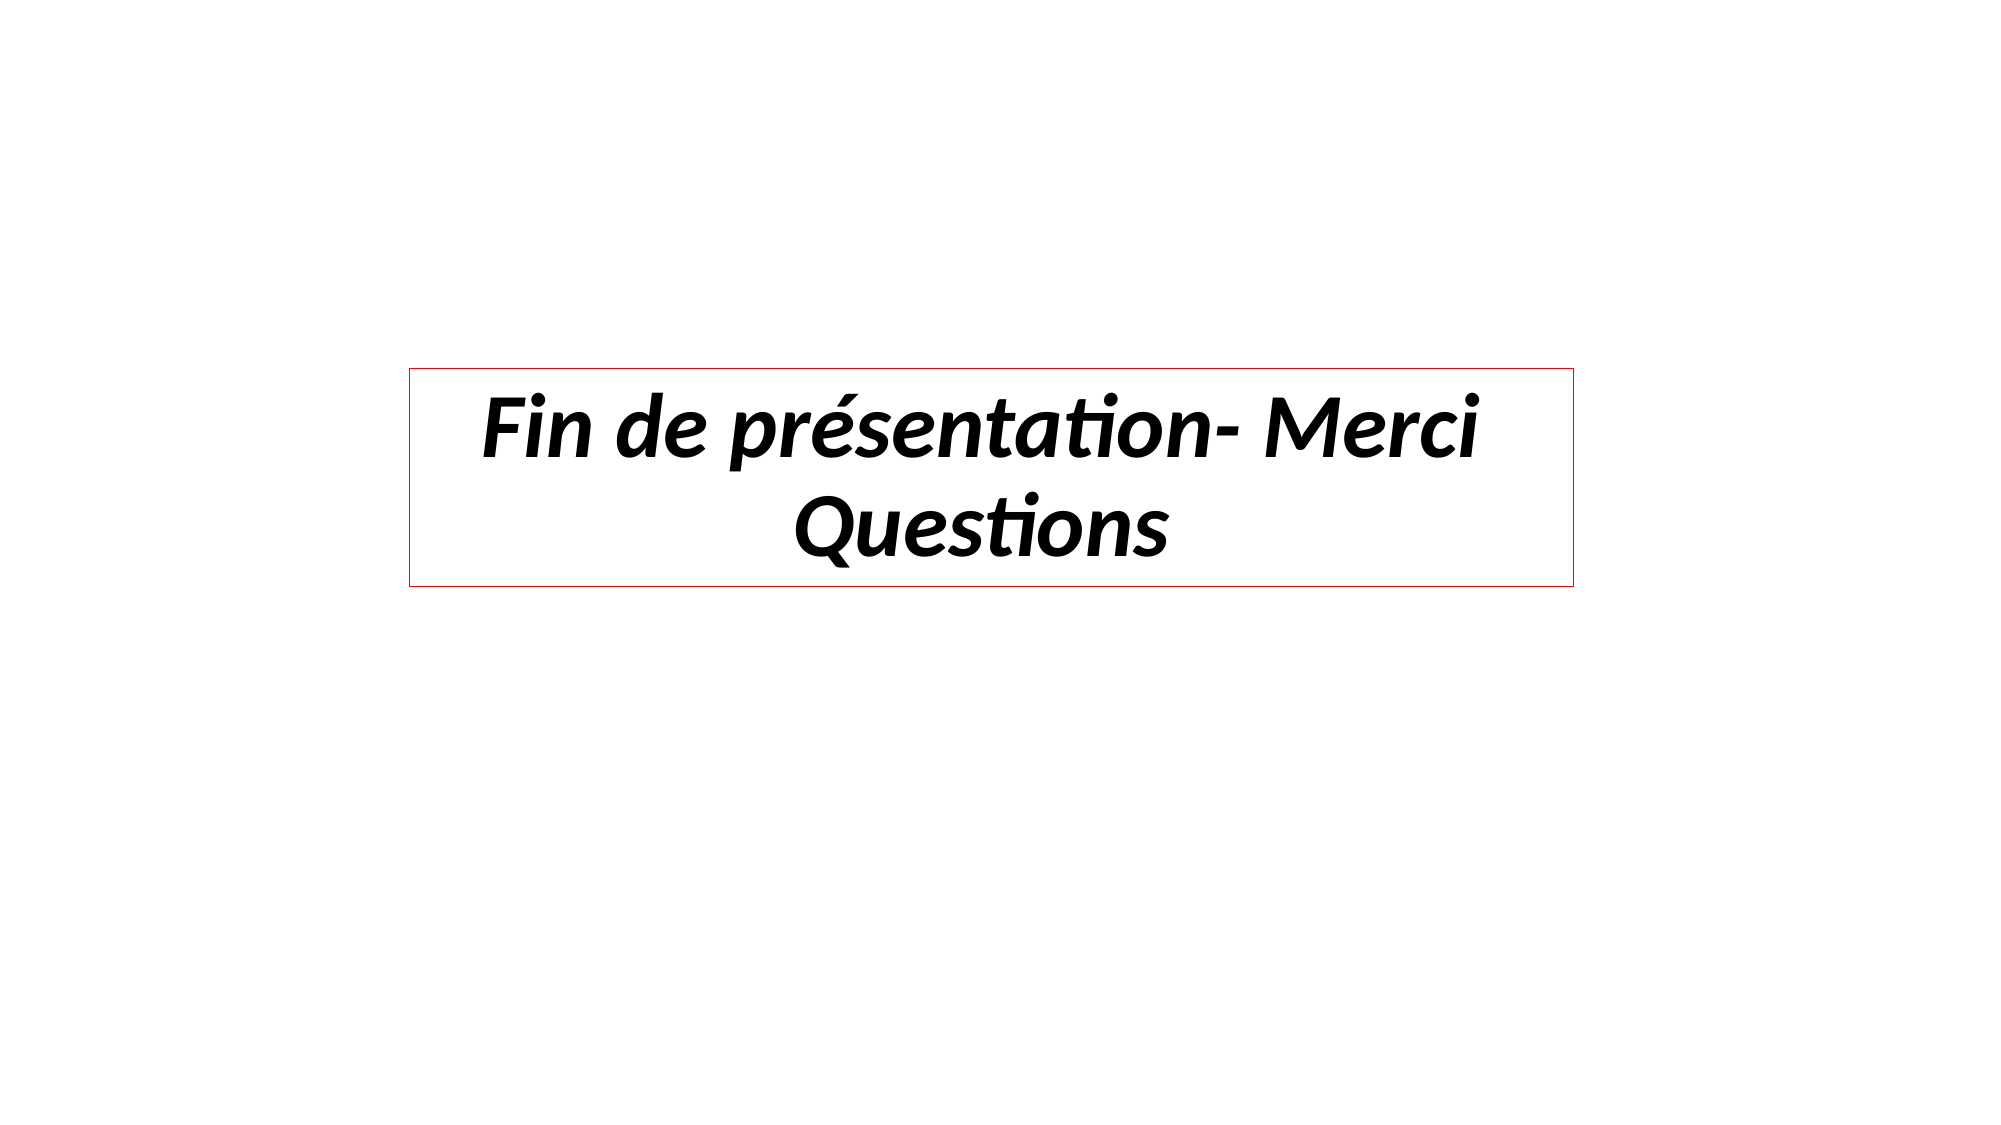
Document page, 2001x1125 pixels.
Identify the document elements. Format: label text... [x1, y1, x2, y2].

title Fin de présentation- Merci Questions [409, 368, 1574, 587]
